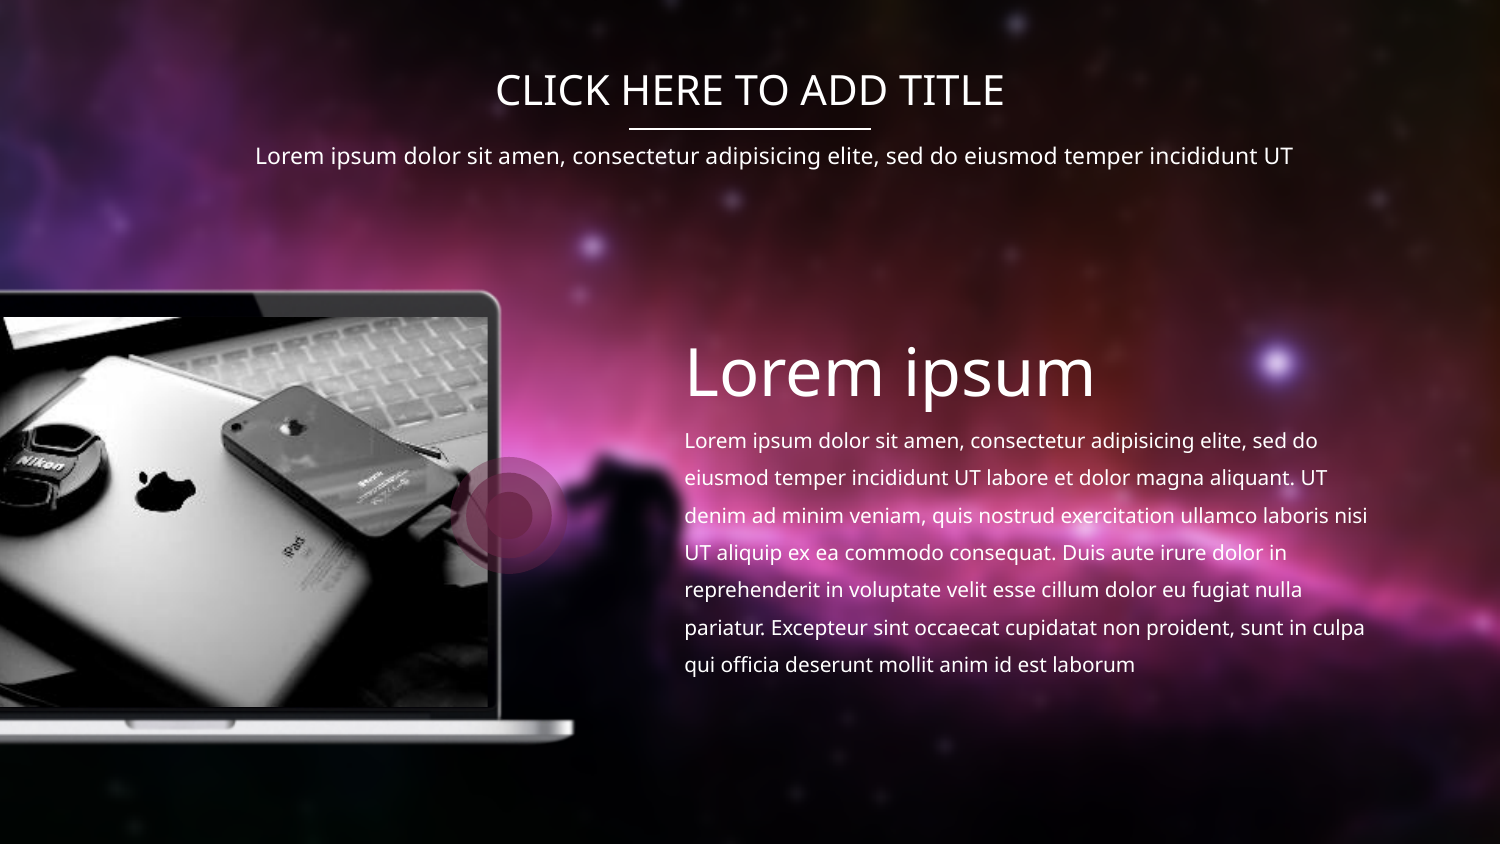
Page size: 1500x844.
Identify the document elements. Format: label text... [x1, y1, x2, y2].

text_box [0, 254, 620, 779]
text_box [450, 456, 568, 575]
picture [0, 0, 1500, 844]
text_box Lorem ipsum dolor sit amen, consectetur adipisicing elite, sed do eiusmod temper incididunt UT labore et dolor magna aliquant. UT denim ad minim veniam, quis nostrud exercitation ullamco laboris nisi UT aliquip ex ea commodo consequat. Duis aute irure dolor in reprehenderit in voluptate velit esse cillum dolor eu fugiat nulla pariatur. Excepteur sint occaecat cupidatat non proident, sunt in culpa qui officia deserunt mollit anim id est laborum [669, 407, 1399, 724]
text_box Lorem ipsum [669, 331, 1193, 408]
